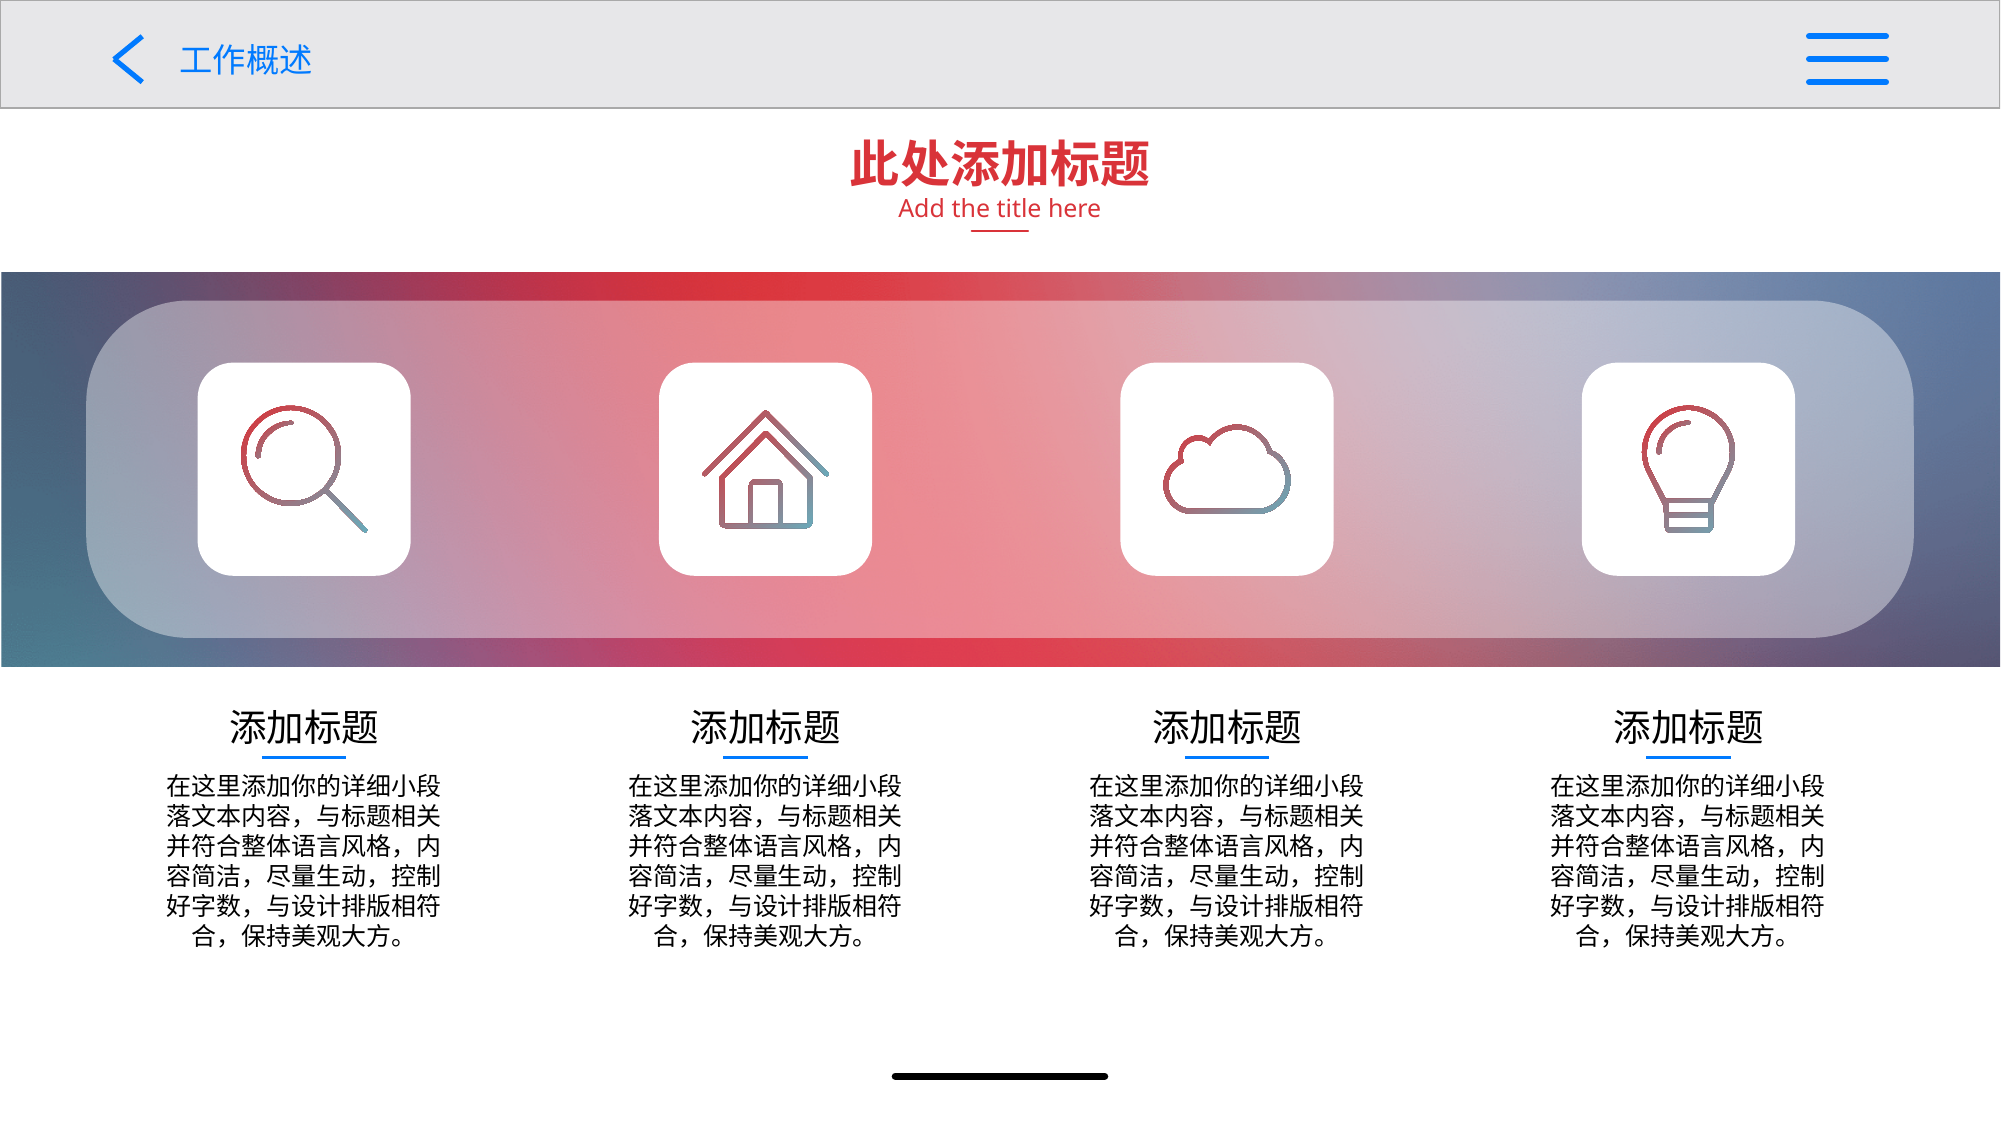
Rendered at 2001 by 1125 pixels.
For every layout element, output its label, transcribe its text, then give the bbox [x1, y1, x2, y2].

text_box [659, 362, 873, 576]
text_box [197, 362, 411, 576]
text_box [0, 272, 2000, 667]
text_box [132, 696, 476, 961]
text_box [1055, 696, 1399, 961]
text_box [1581, 362, 1796, 576]
text_box 此处添加标题 Add the title here [786, 124, 1214, 230]
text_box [593, 696, 938, 961]
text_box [1120, 362, 1334, 576]
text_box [1516, 696, 1861, 961]
